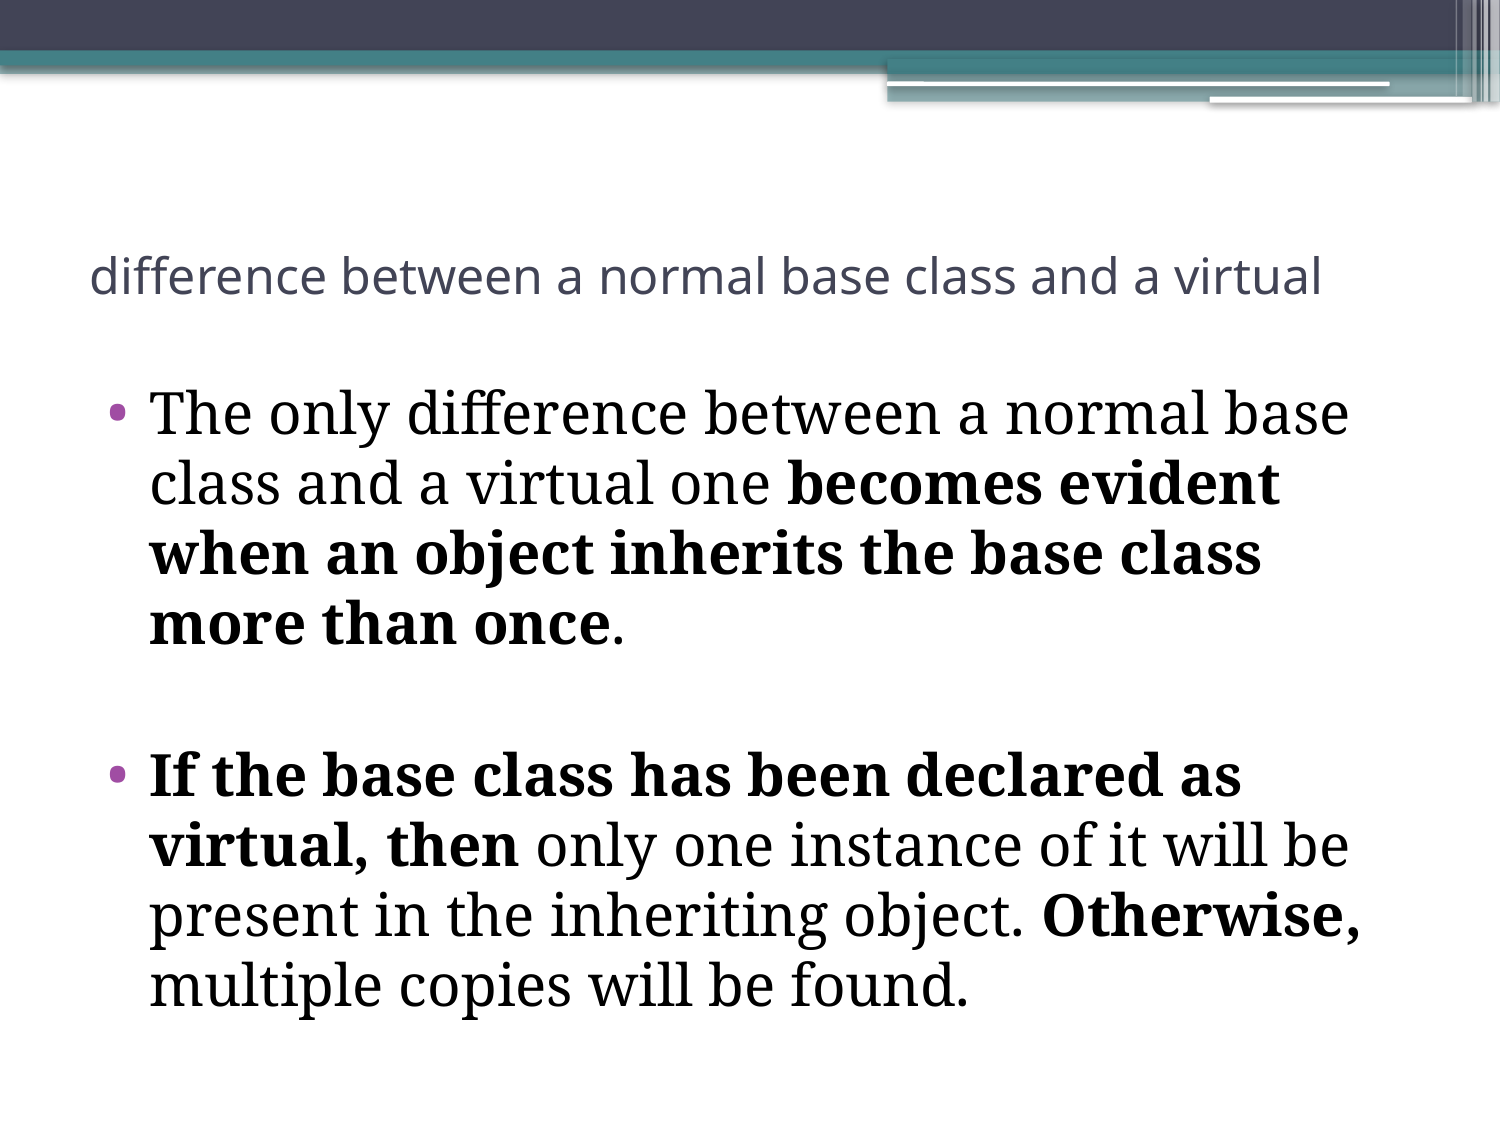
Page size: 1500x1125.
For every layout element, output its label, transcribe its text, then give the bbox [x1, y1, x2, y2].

list The only difference between a normal base class and a virtual one becomes evident when an object inherits the base class more than once. If the base class has been declared as virtual, then only one instance of it will be present in the inheriting object. Otherwise, multiple copies will be found. [75, 368, 1425, 1079]
title difference between a normal base class and a virtual [75, 187, 1425, 363]
